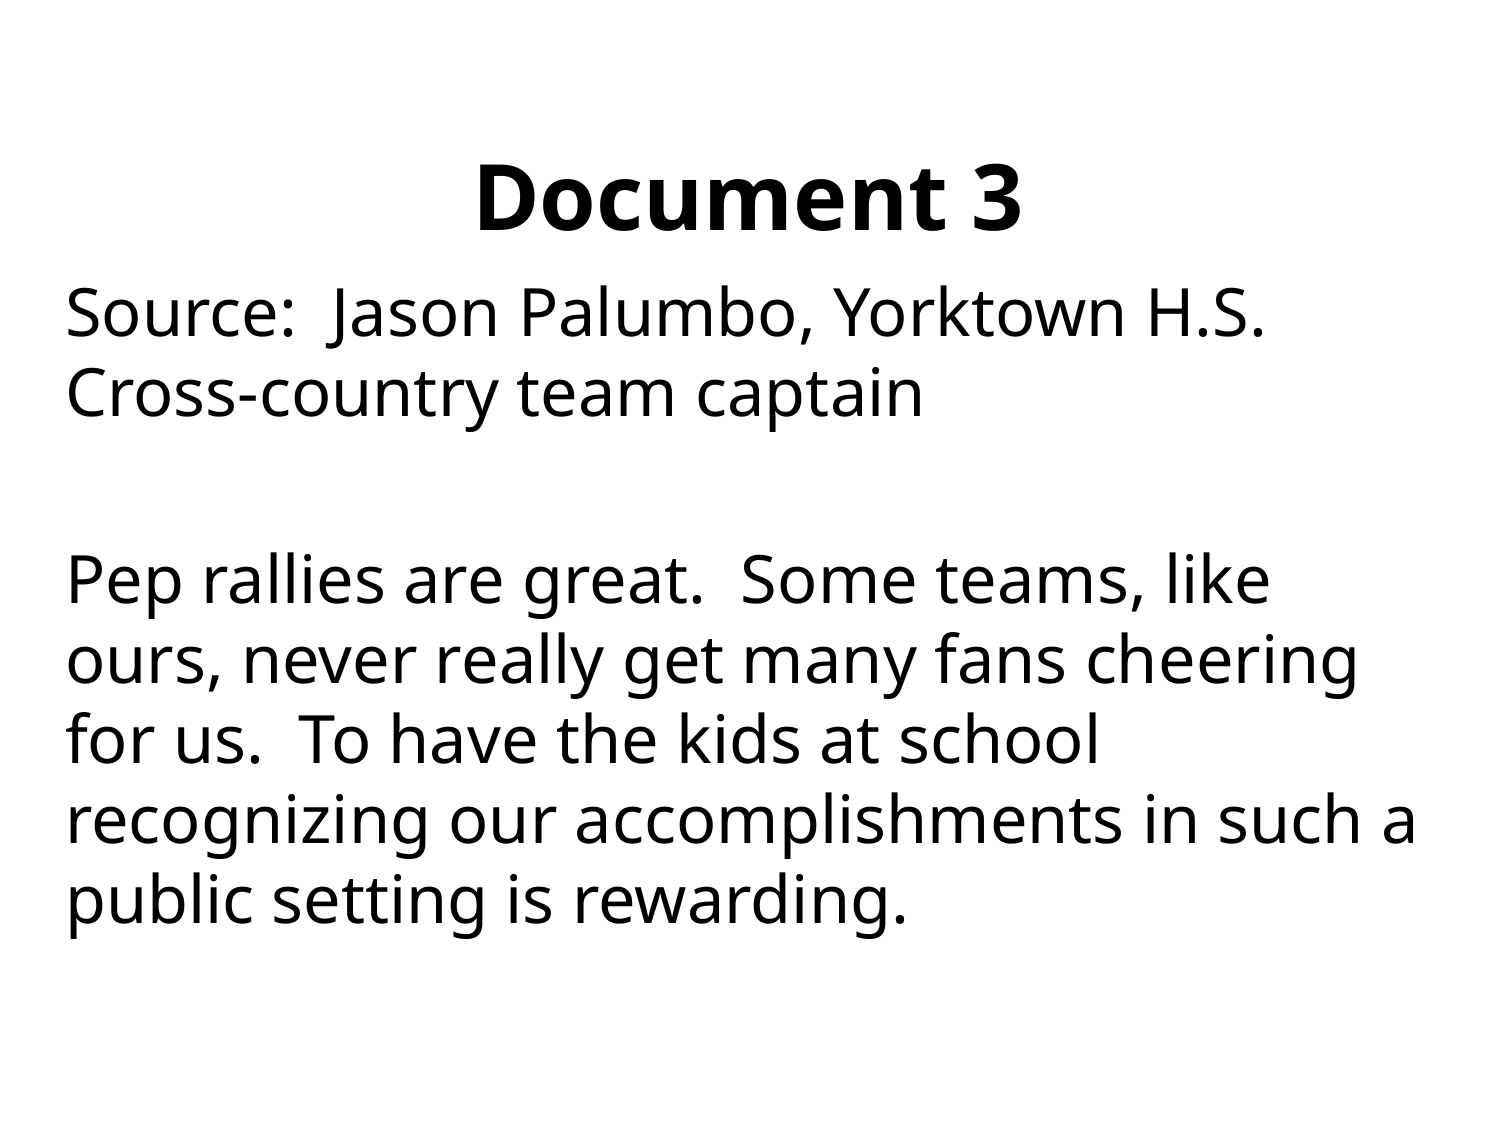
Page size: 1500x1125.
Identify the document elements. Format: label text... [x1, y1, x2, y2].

title Document 3 [37, 99, 1460, 288]
list Source: Jason Palumbo, Yorktown H.S. Cross-country team captain Pep rallies are great. Some teams, like ours, never really get many fans cheering for us. To have the kids at school recognizing our accomplishments in such a public setting is rewarding. [50, 262, 1438, 1025]
